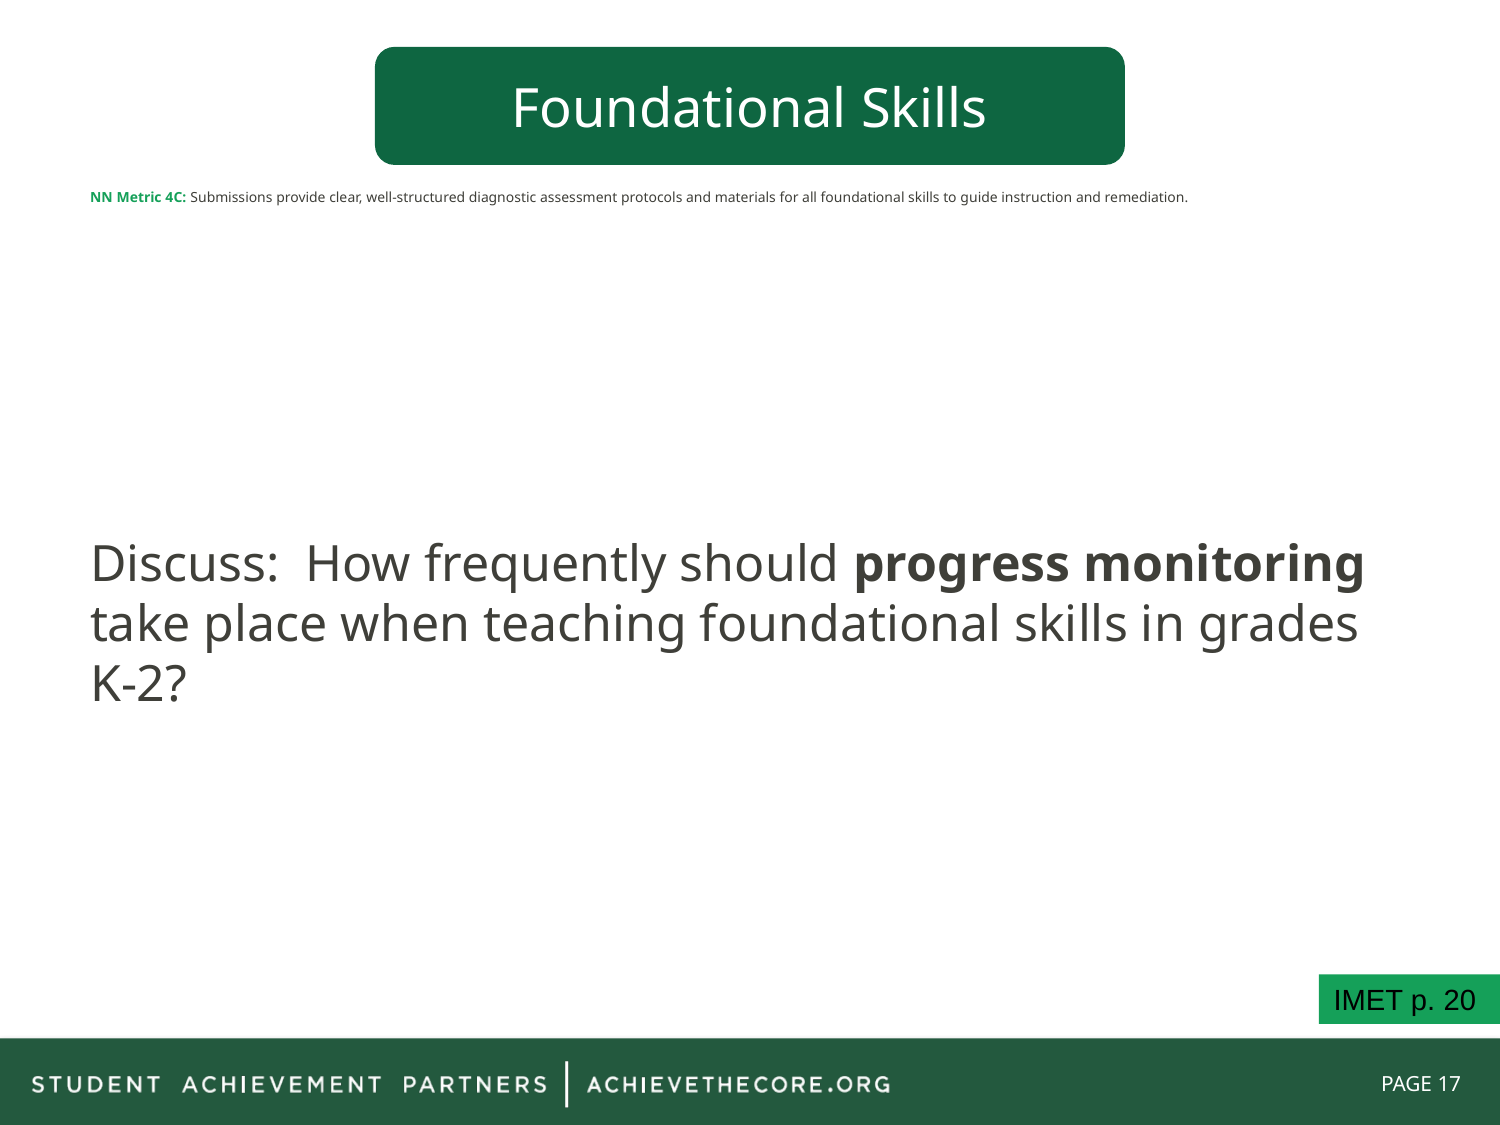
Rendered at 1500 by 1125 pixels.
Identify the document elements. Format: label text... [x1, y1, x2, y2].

title NN Metric 4C: Submissions provide clear, well-structured diagnostic assessment protocols and materials for all foundational skills to guide instruction and remediation. [75, 45, 1425, 233]
text_box Foundational Skills [372, 44, 1128, 168]
text_box IMET p. 20 [1318, 974, 1500, 1024]
list Discuss: How frequently should progress monitoring take place when teaching foundational skills in grades K-2? [75, 384, 1425, 1005]
